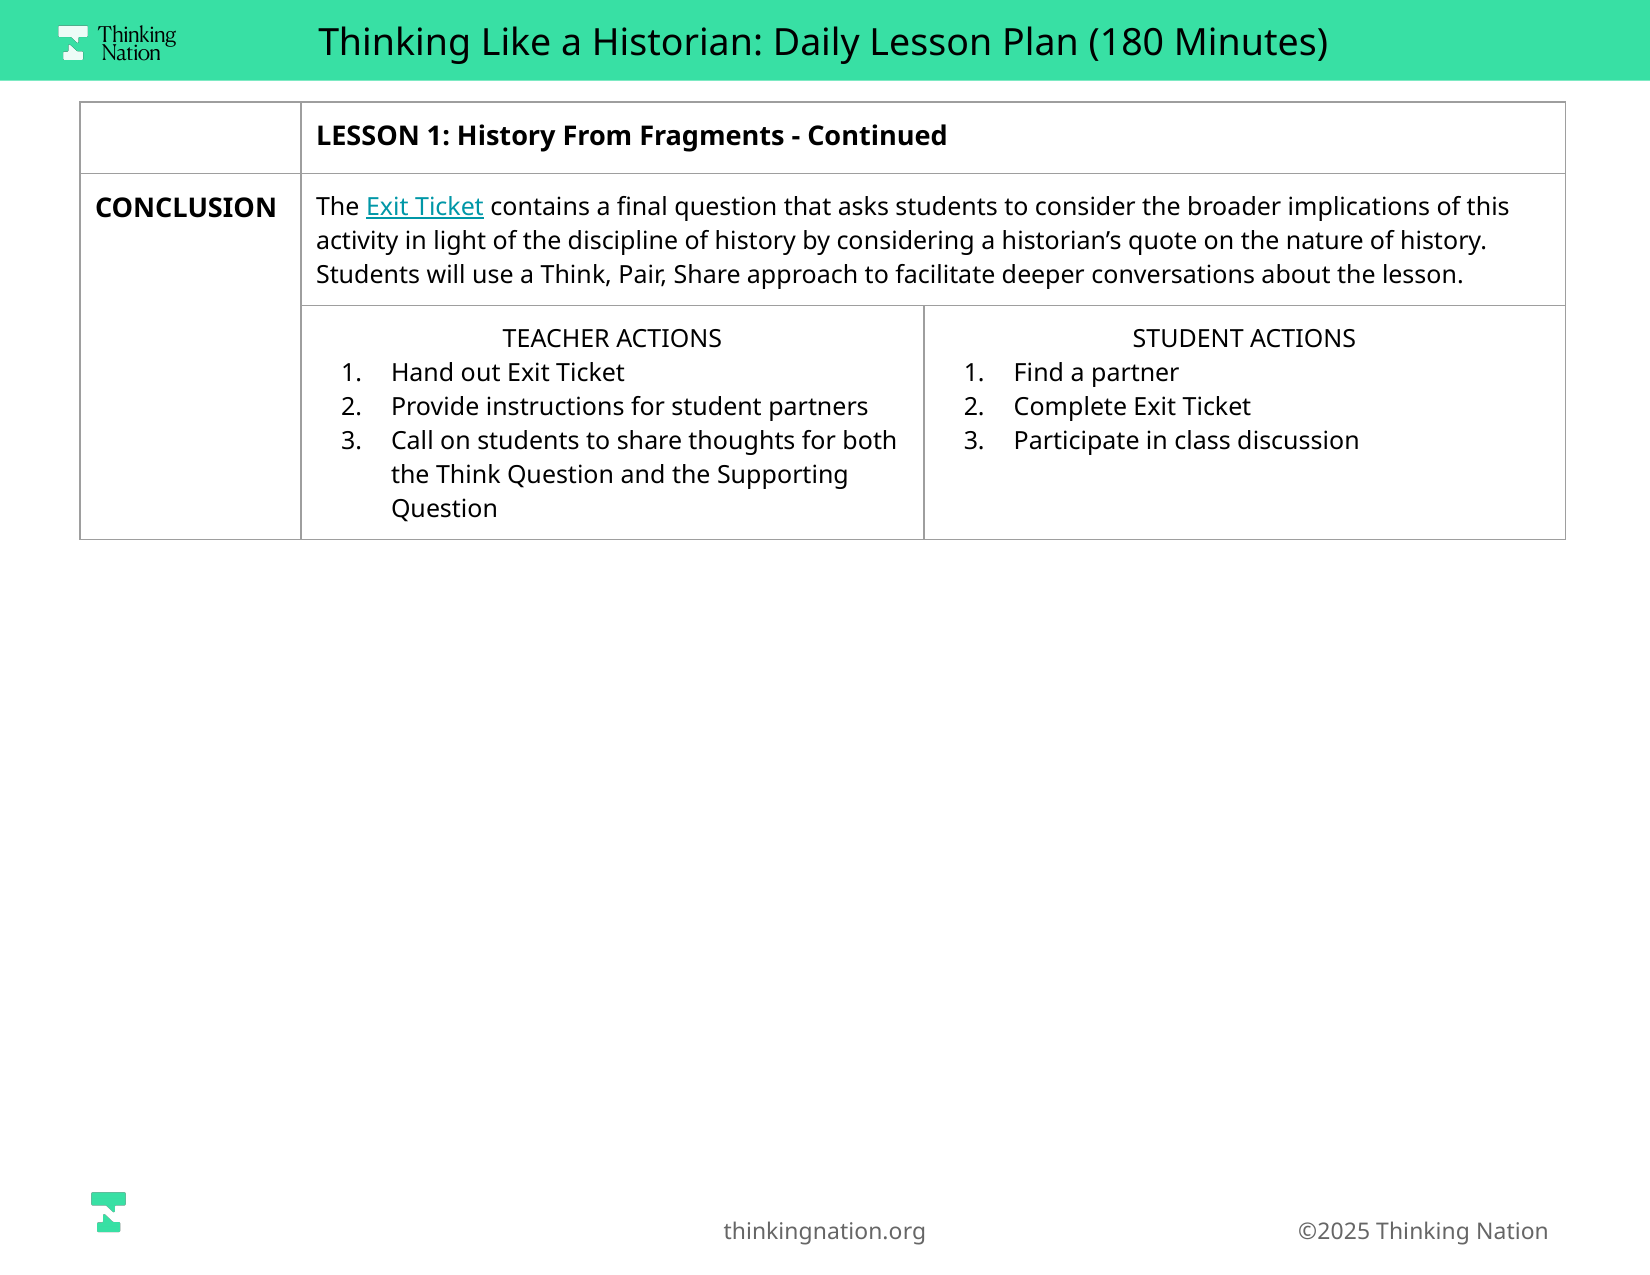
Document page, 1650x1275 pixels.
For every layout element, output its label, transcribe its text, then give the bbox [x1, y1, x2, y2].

table_cell The Exit Ticket contains a final question that asks students to consider the broader implications of this activity in light of the discipline of history by considering a historian’s quote on the nature of history. Students will use a Think, Pair, Share approach to facilitate deeper conversations about the lesson. [302, 174, 1565, 305]
table_header [81, 103, 300, 173]
text_box Thinking Like a Historian: Daily Lesson Plan (180 Minutes) [0, 0, 1650, 81]
text_box thinkingnation.org [629, 1200, 1021, 1240]
table_cell CONCLUSION [81, 174, 300, 539]
table_cell TEACHER ACTIONS Hand out Exit Ticket Provide instructions for student partners Call on students to share thoughts for both the Think Question and the Supporting Question [302, 306, 923, 539]
picture [45, 14, 180, 71]
picture [80, 1184, 136, 1240]
table_header LESSON 1: History From Fragments - Continued [302, 103, 1565, 173]
table_cell STUDENT ACTIONS Find a partner Complete Exit Ticket Participate in class discussion [925, 306, 1565, 539]
text_box ©2025 Thinking Nation [1174, 1200, 1566, 1240]
